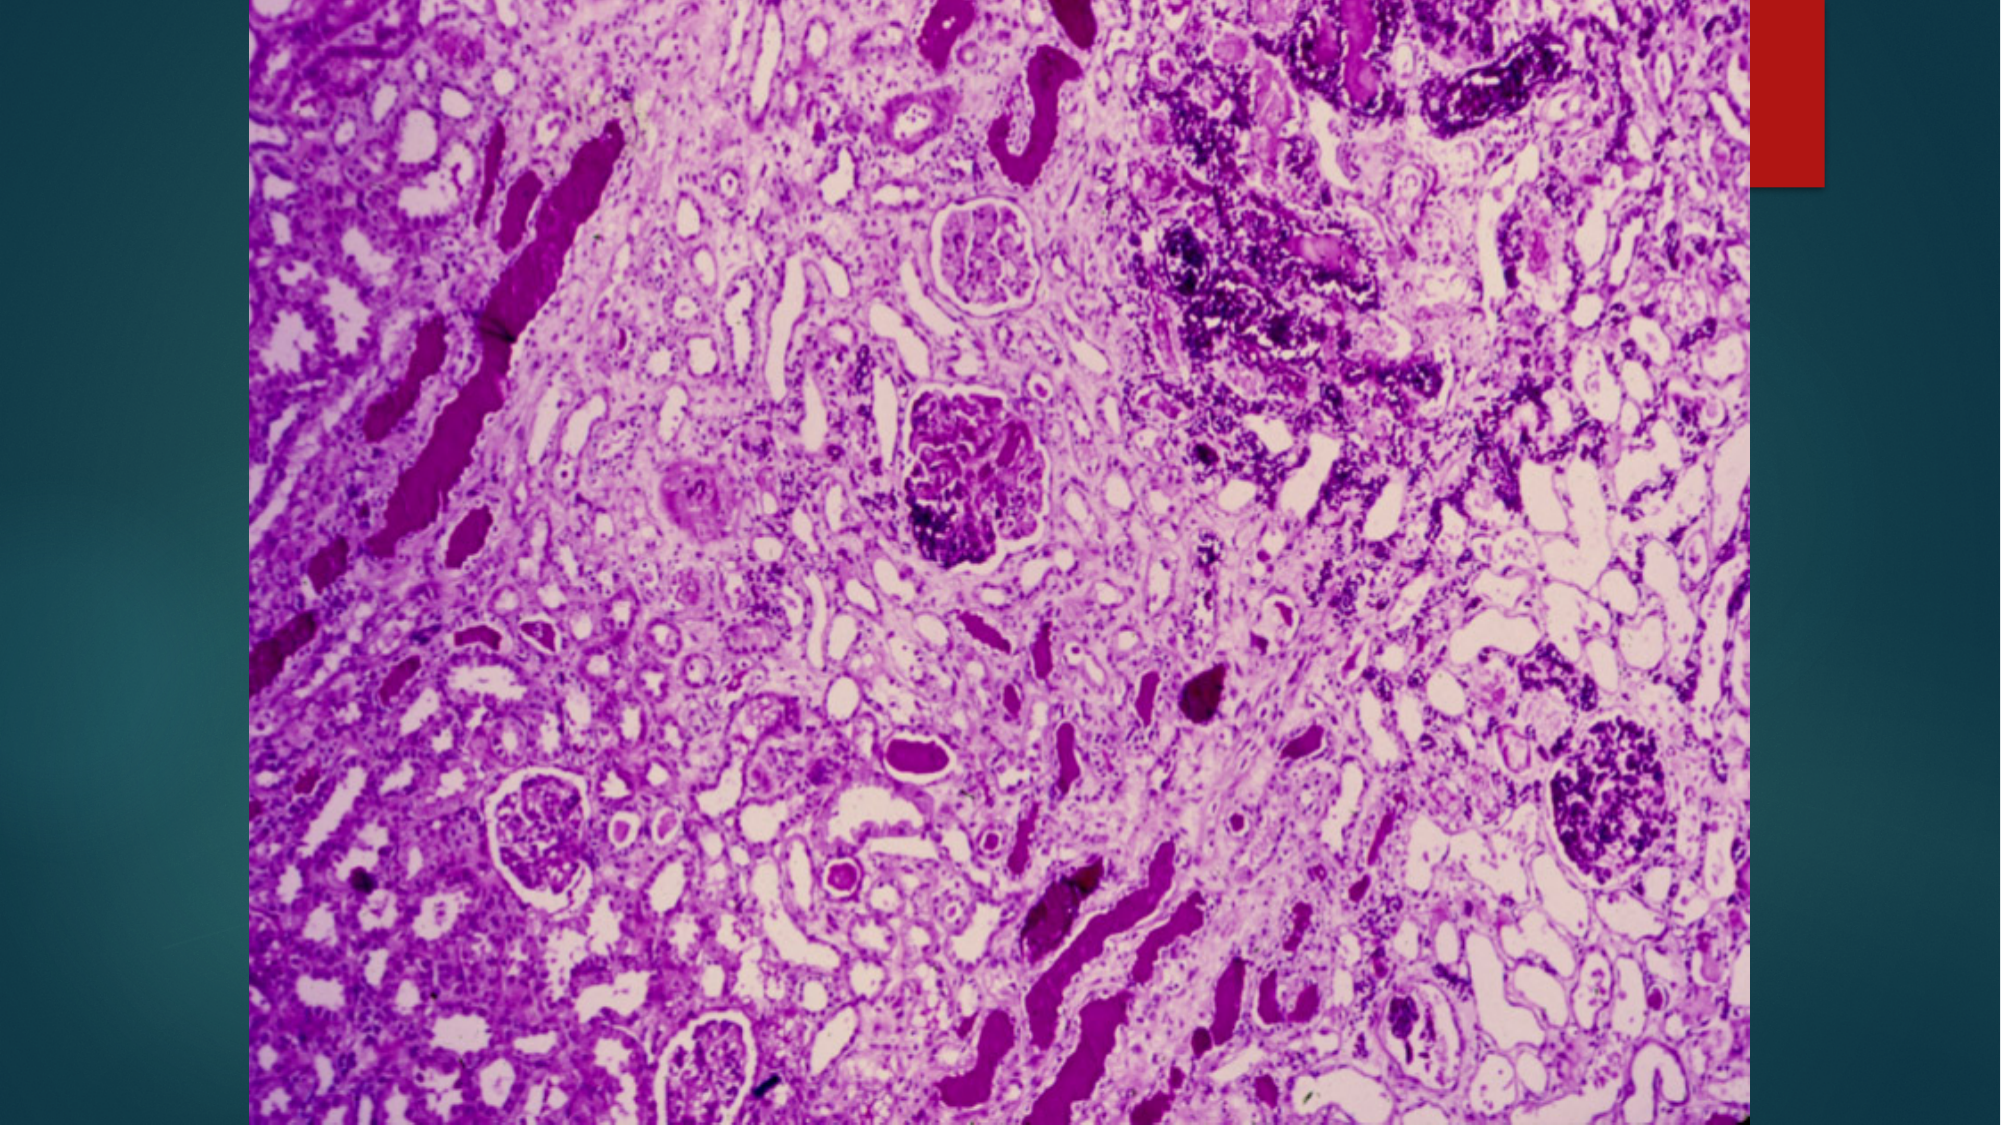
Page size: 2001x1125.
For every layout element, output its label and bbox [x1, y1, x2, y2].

picture [0, 0, 1751, 1125]
